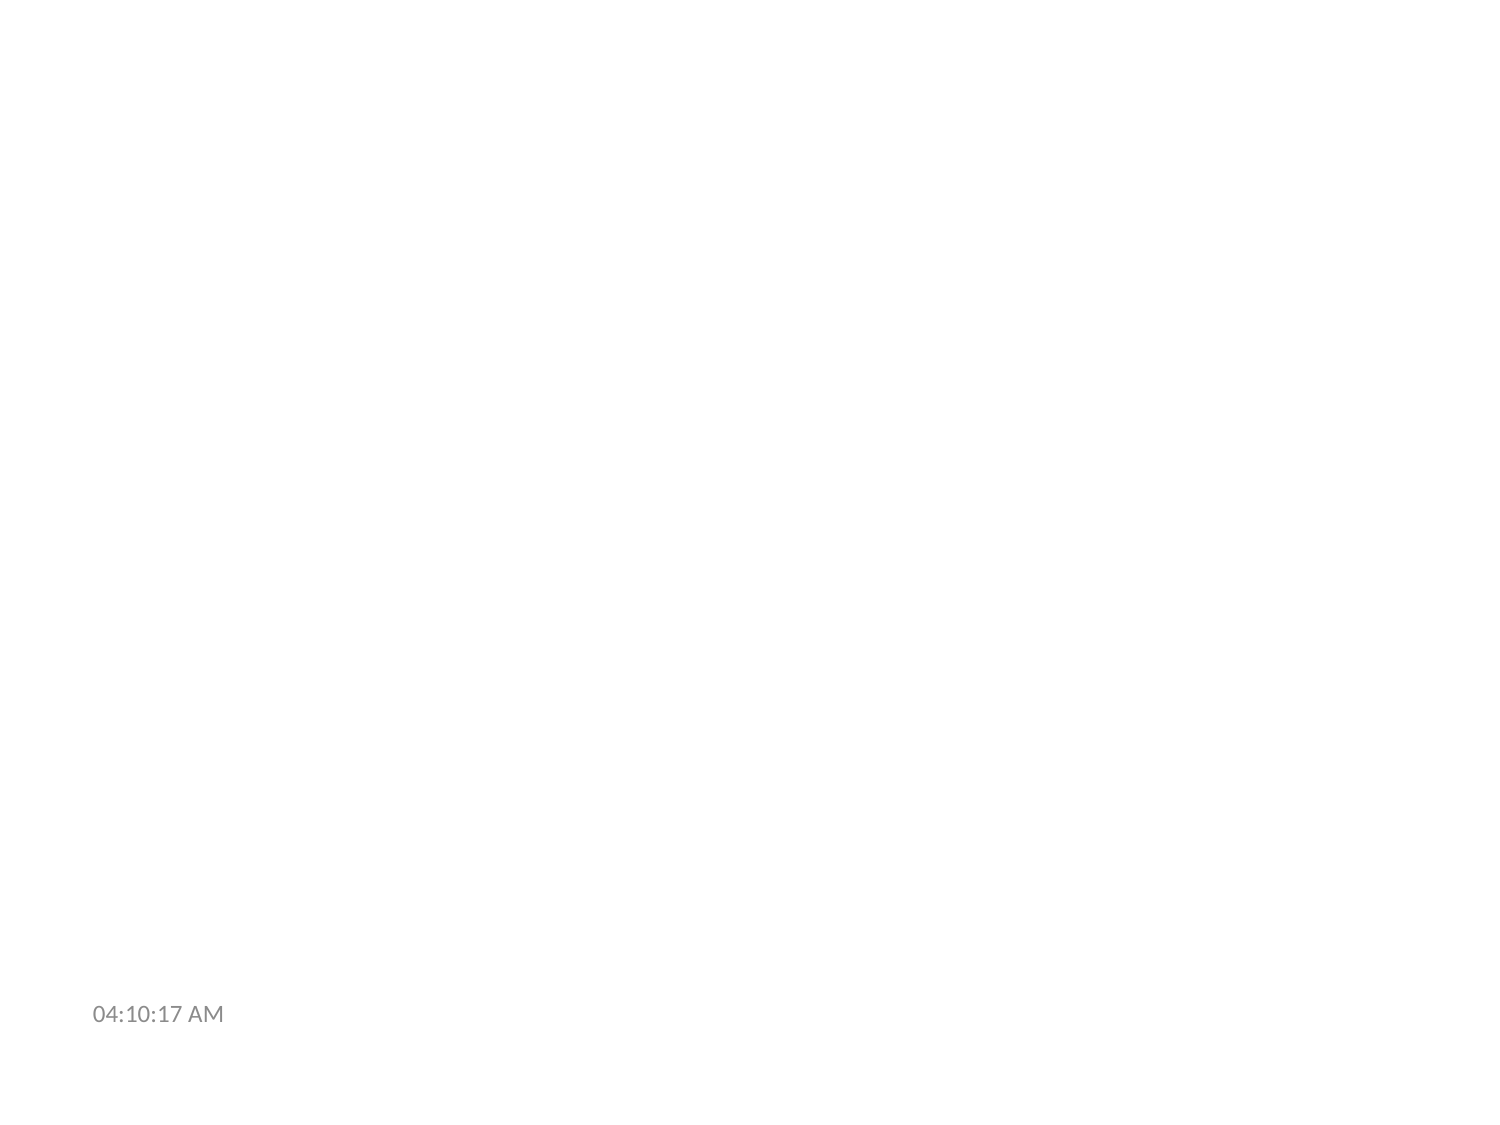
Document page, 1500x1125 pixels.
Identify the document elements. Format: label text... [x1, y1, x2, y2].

text_box 3:35:09 PM [77, 982, 428, 1043]
